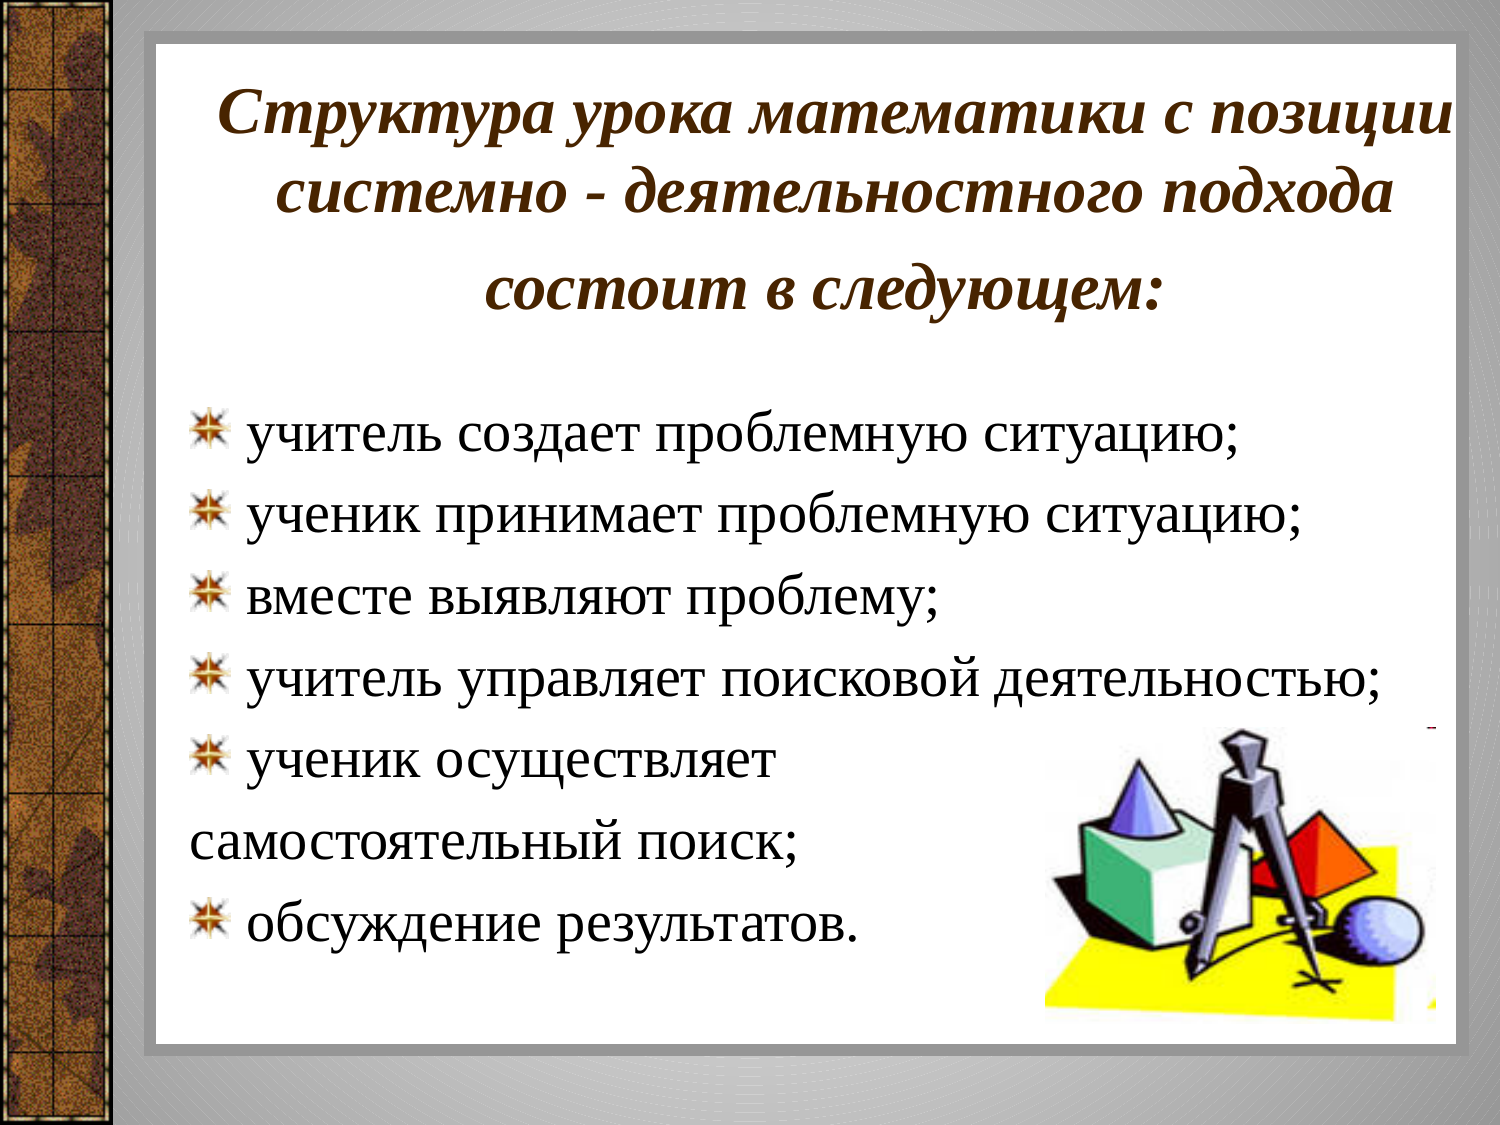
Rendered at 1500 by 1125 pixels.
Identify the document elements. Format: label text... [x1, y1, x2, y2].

picture [189, 407, 231, 449]
picture [189, 570, 231, 612]
picture [189, 652, 231, 694]
picture [1045, 727, 1436, 1024]
picture [189, 897, 231, 939]
picture [189, 489, 231, 530]
list учитель создает проблемную ситуацию; ученик принимает проблемную ситуацию; вместе выявляют проблему; учитель управляет поисковой деятельностью; ученик осуществляет самостоятельный поиск; обсуждение результатов. [174, 385, 1436, 1024]
picture [189, 734, 231, 775]
picture [0, 0, 113, 1125]
title Структура урока математики с позиции системно - деятельностного подхода состоит в следующем: [198, 58, 1475, 335]
